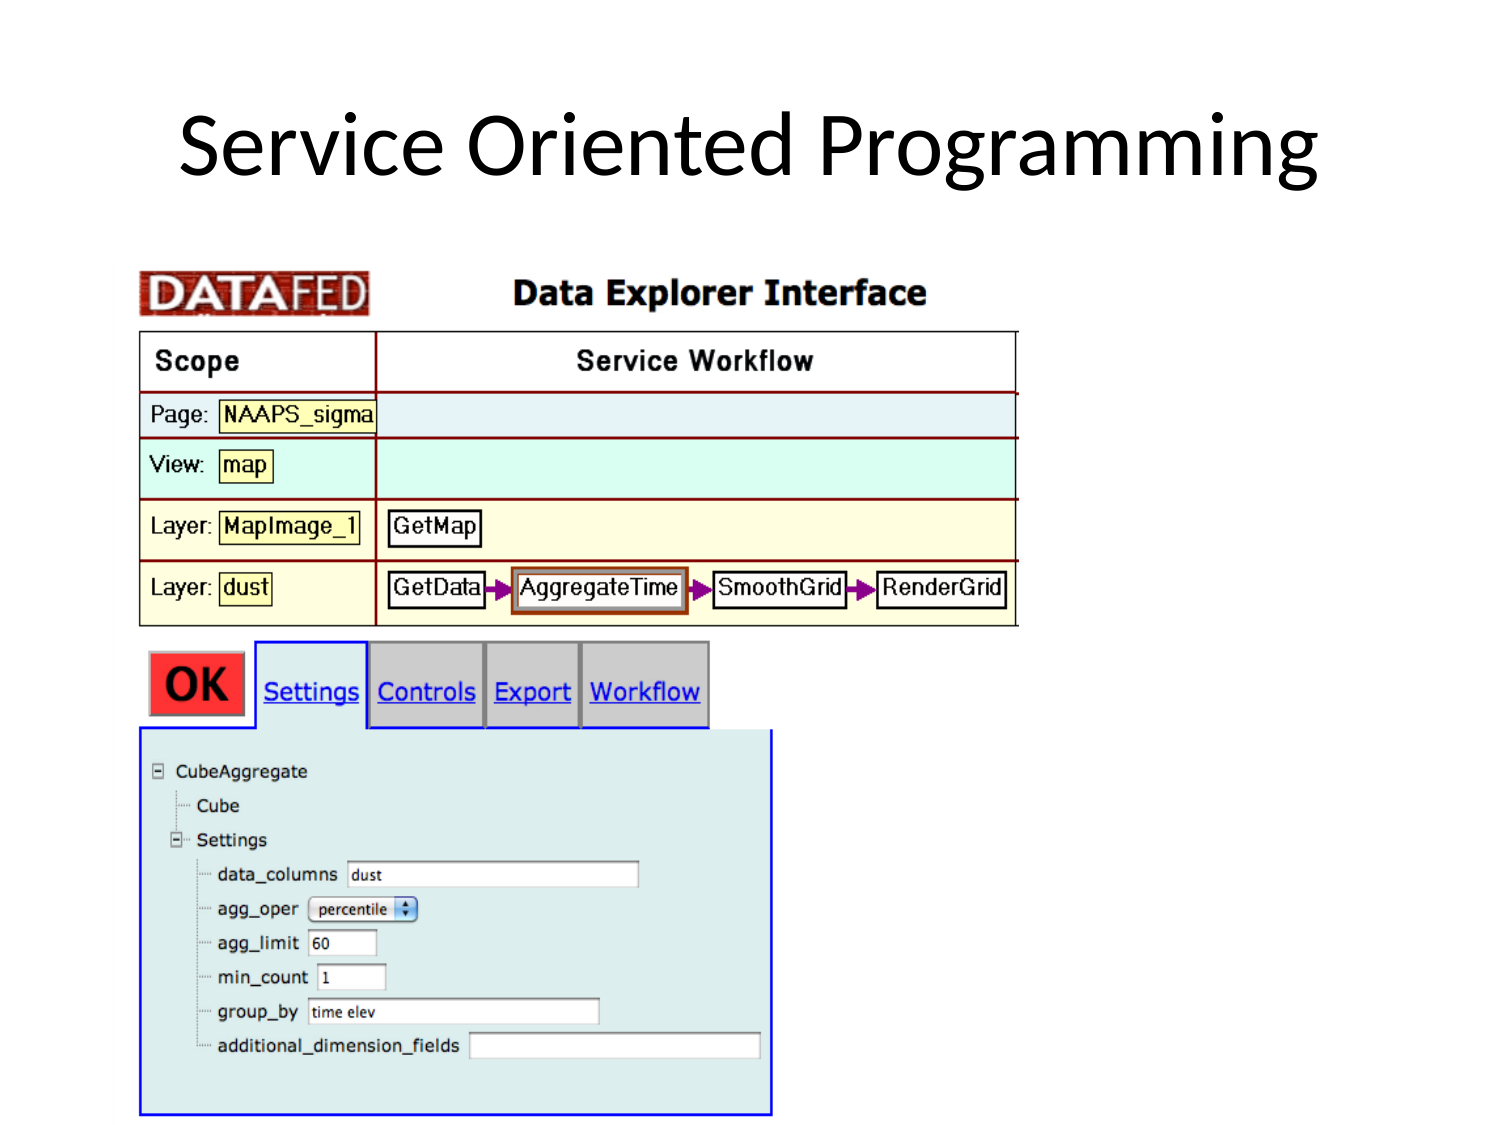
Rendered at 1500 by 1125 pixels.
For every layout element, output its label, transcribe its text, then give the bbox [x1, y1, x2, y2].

picture [112, 264, 1019, 1125]
title Service Oriented Programming [75, 45, 1425, 233]
